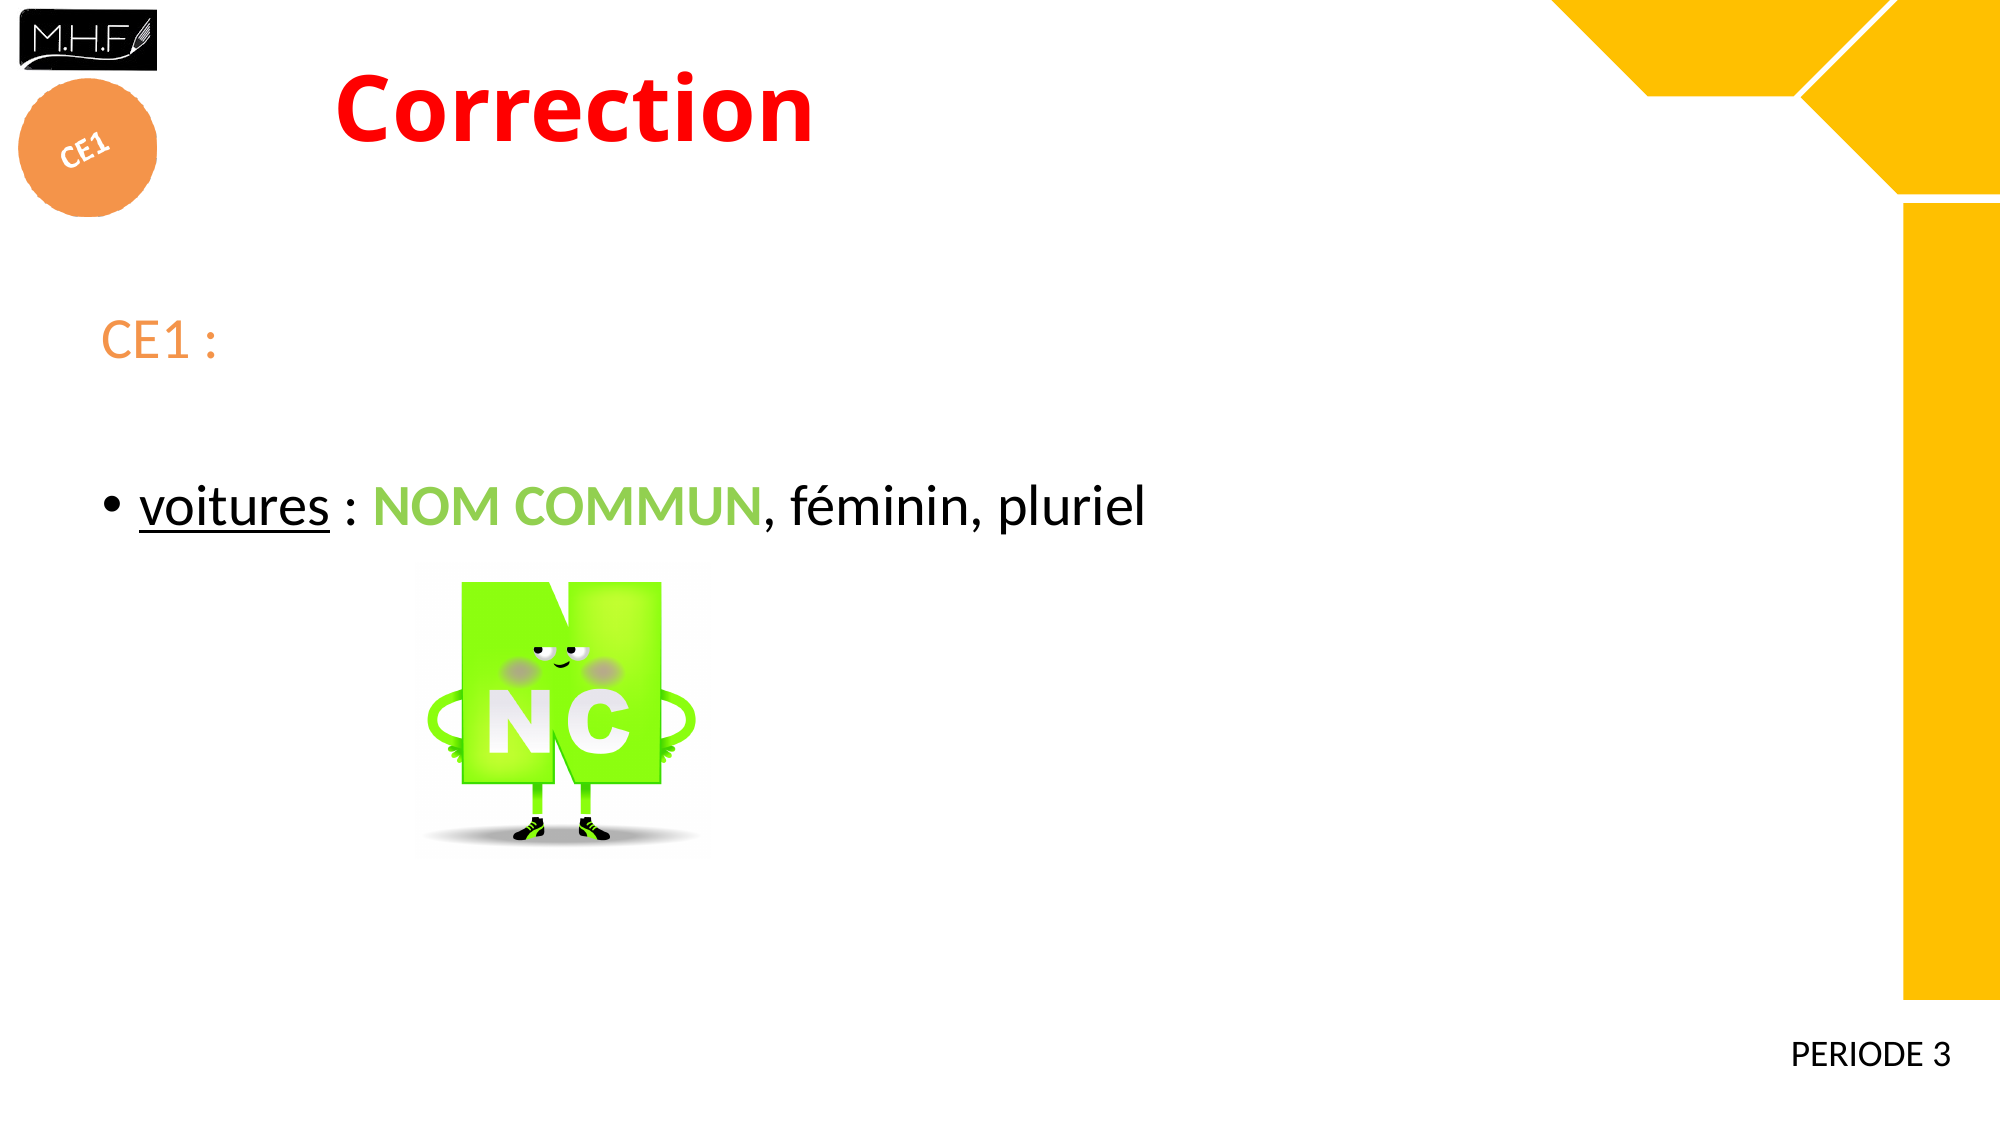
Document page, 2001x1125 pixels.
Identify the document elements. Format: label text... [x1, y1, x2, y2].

picture [415, 562, 711, 859]
title Correction [318, 3, 1865, 221]
text_box [1902, 202, 2000, 1001]
list CE1 : voitures : NOM COMMUN, féminin, pluriel [86, 300, 1334, 1015]
picture [16, 7, 157, 74]
text_box PERIODE 3 [1362, 1021, 1967, 1125]
text_box [1549, 0, 1892, 98]
picture [18, 78, 157, 218]
text_box [1799, 0, 2000, 196]
